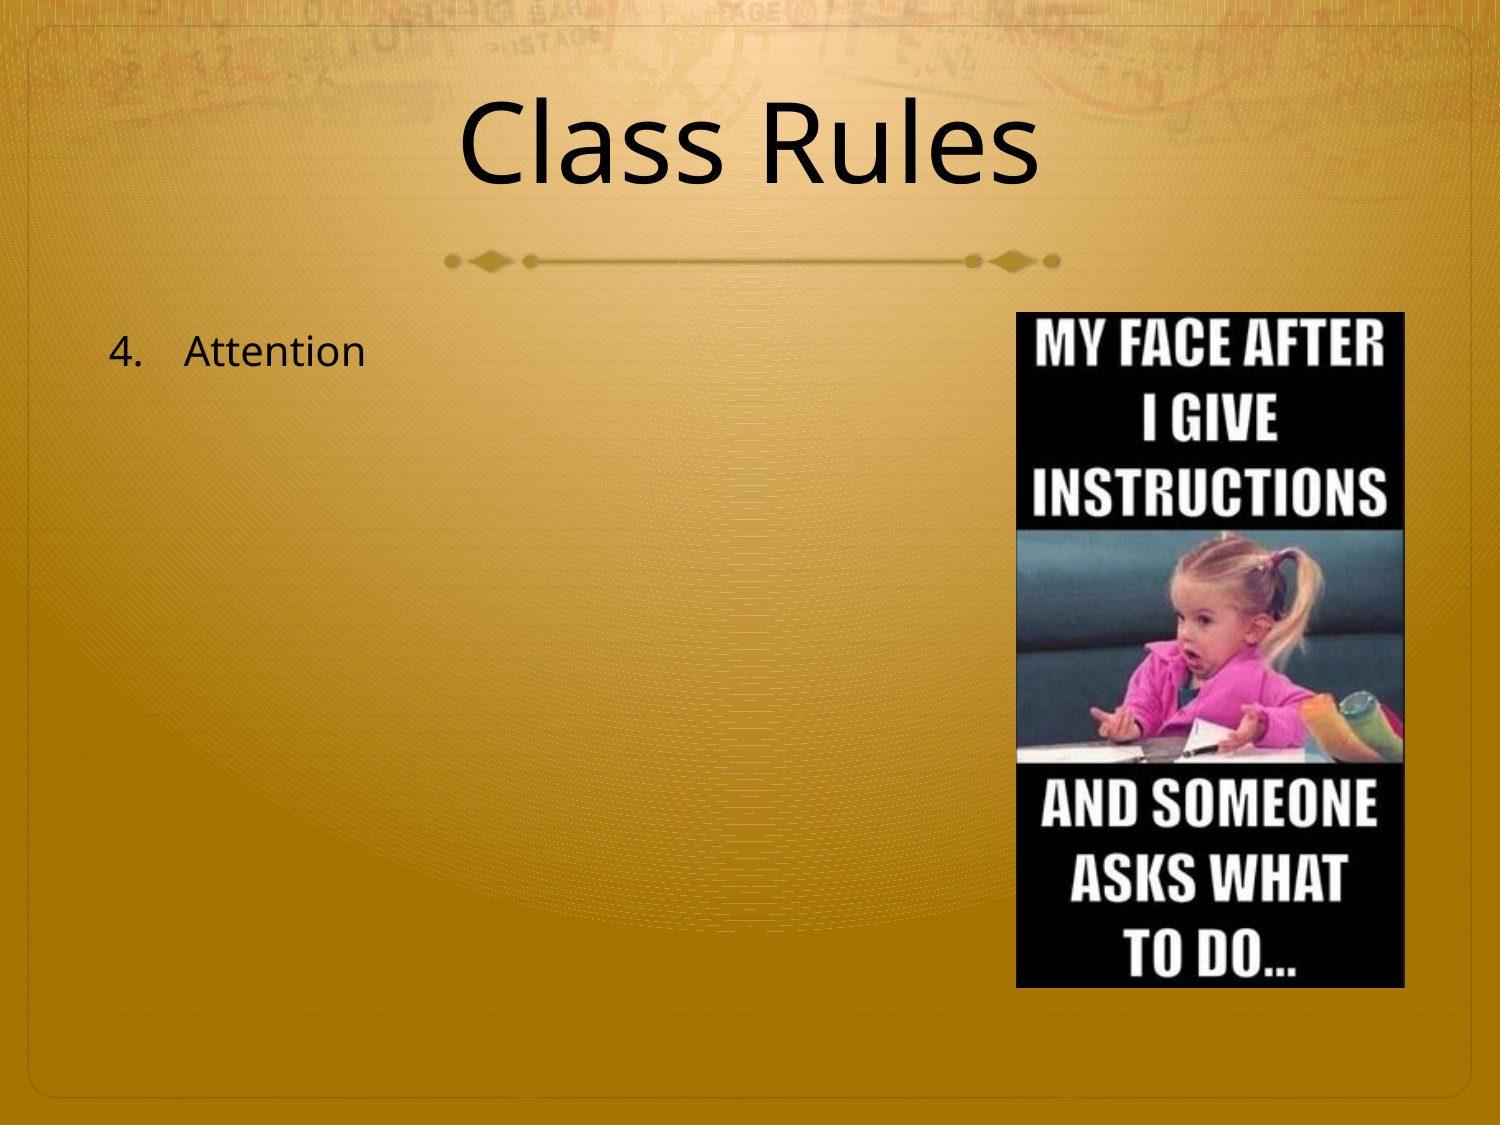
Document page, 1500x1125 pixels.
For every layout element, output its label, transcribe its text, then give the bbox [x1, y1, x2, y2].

picture [0, 0, 1500, 1125]
list Attention [93, 317, 709, 991]
title Class Rules [93, 45, 1407, 233]
